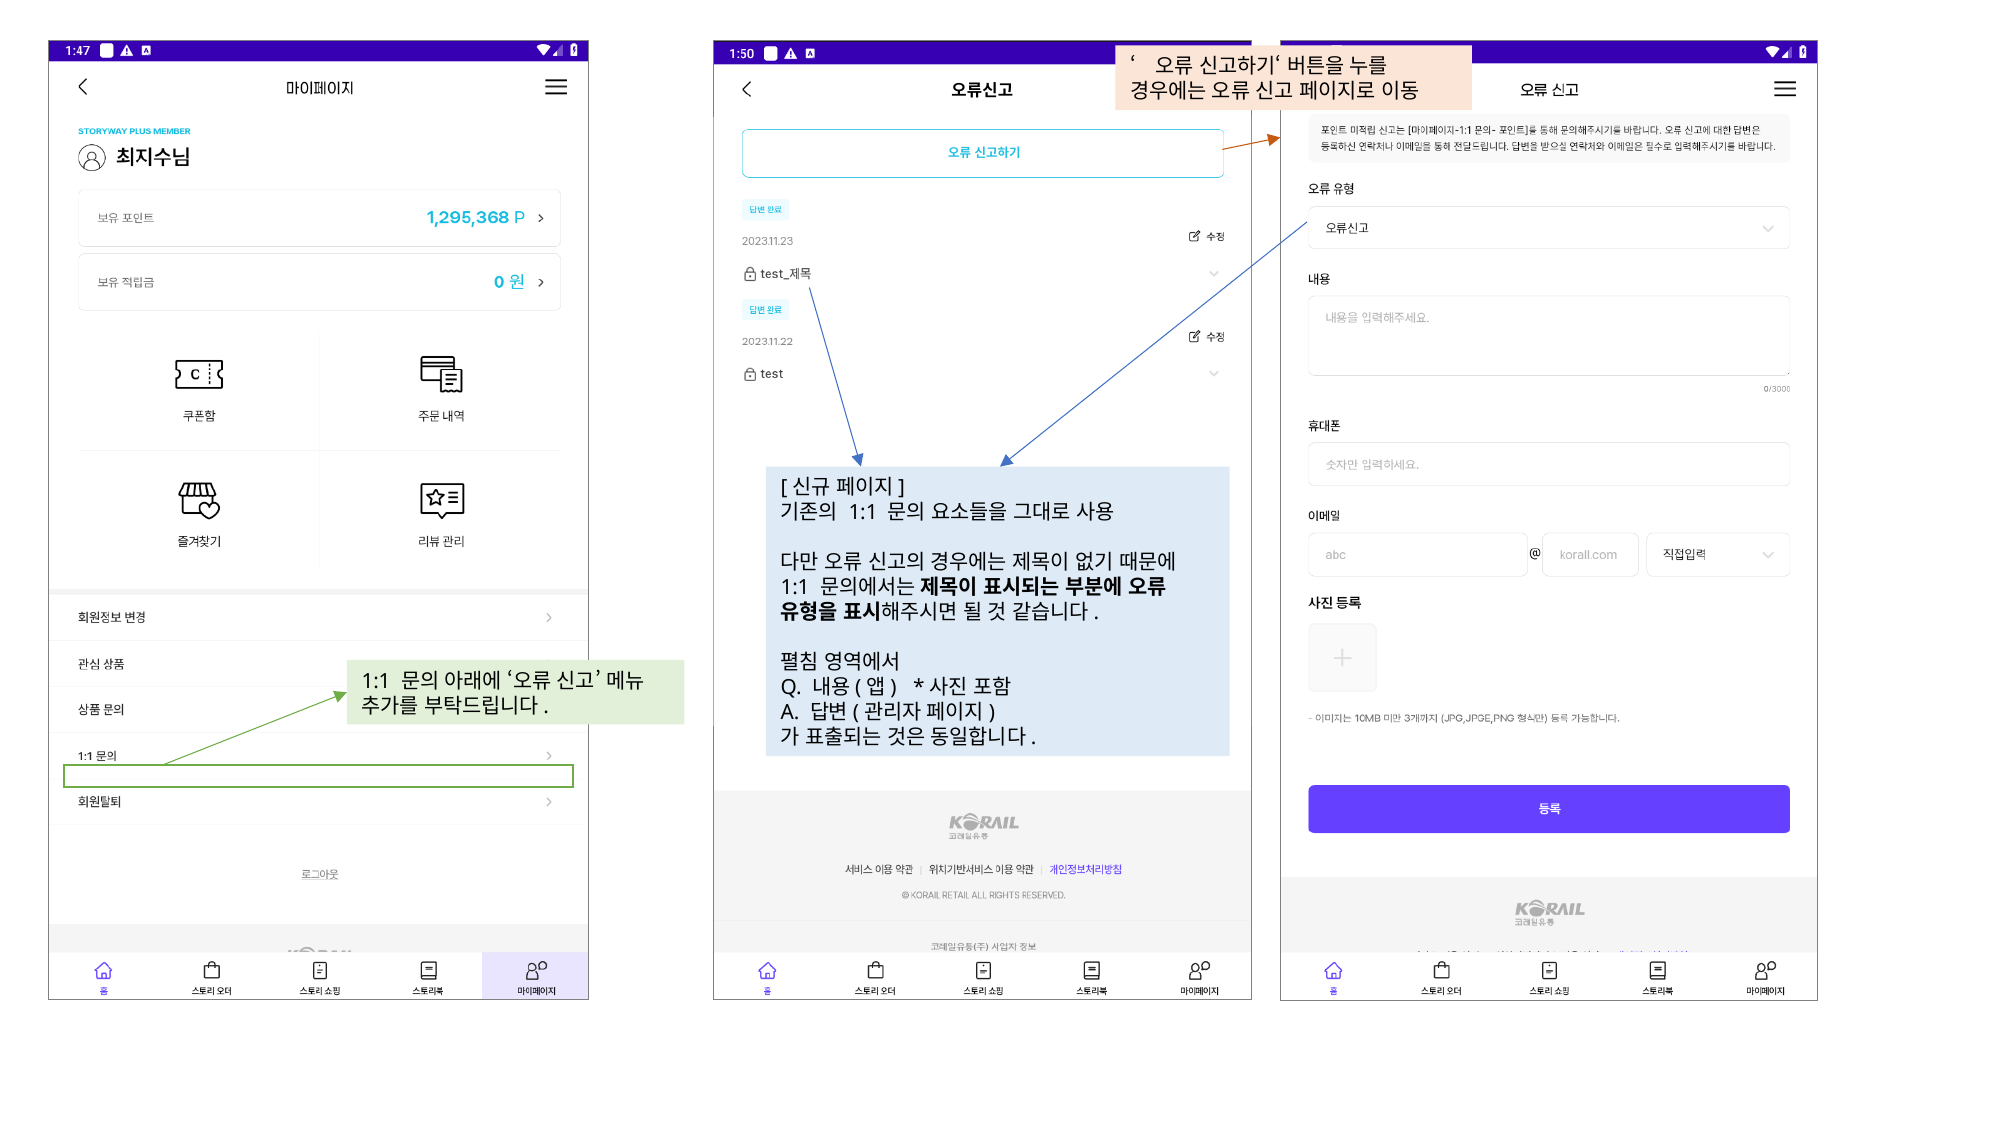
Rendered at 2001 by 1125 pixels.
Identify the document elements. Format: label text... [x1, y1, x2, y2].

text_box 1:1 문의 아래에 ‘오류 신고’ 메뉴 추가를 부탁드립니다. [589, 659, 685, 725]
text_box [713, 40, 1252, 1000]
text_box ‘오류 신고하기‘ 버튼을 누를 경우에는 오류 신고 페이지로 이동 [1252, 45, 1280, 111]
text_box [999, 221, 1307, 467]
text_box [162, 692, 347, 766]
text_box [809, 287, 861, 467]
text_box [1222, 137, 1281, 150]
picture [1280, 40, 1818, 1001]
picture [48, 40, 589, 1000]
